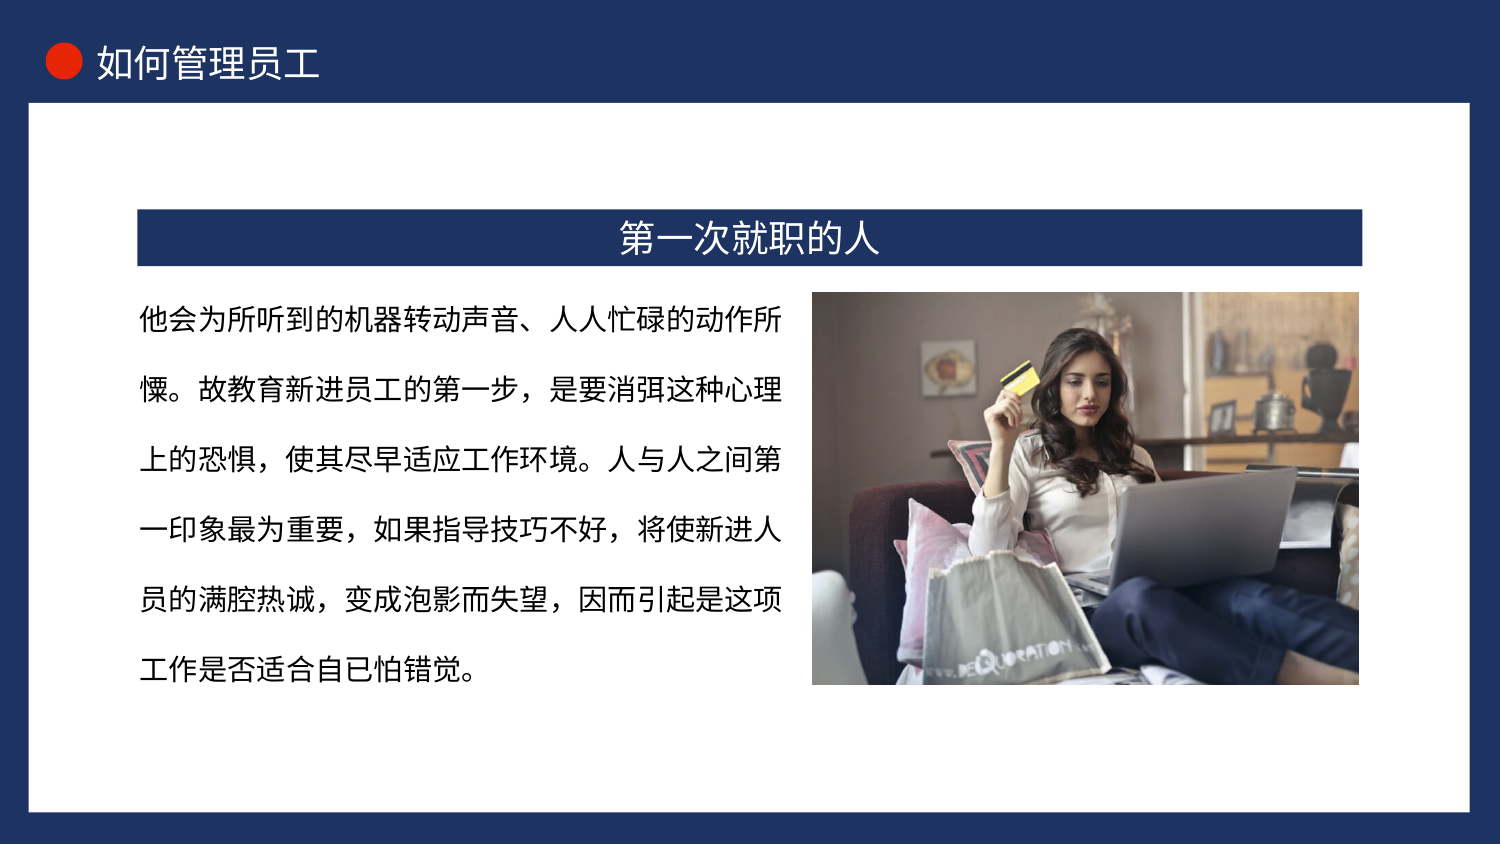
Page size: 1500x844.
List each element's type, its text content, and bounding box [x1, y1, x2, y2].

text_box 第一次就职的人 [137, 209, 1363, 267]
text_box 他会为所听到的机器转动声音、人人忙碌的动作所憟。故教育新进员工的第一步，是要消弭这种心理上的恐惧，使其尽早适应工作环境。人与人之间第一印象最为重要，如果指导技巧不好，将使新进人员的满腔热诚，变成泡影而失望，因而引起是这项工作是否适合自已怕错觉。 [124, 259, 813, 694]
picture [812, 292, 1359, 685]
